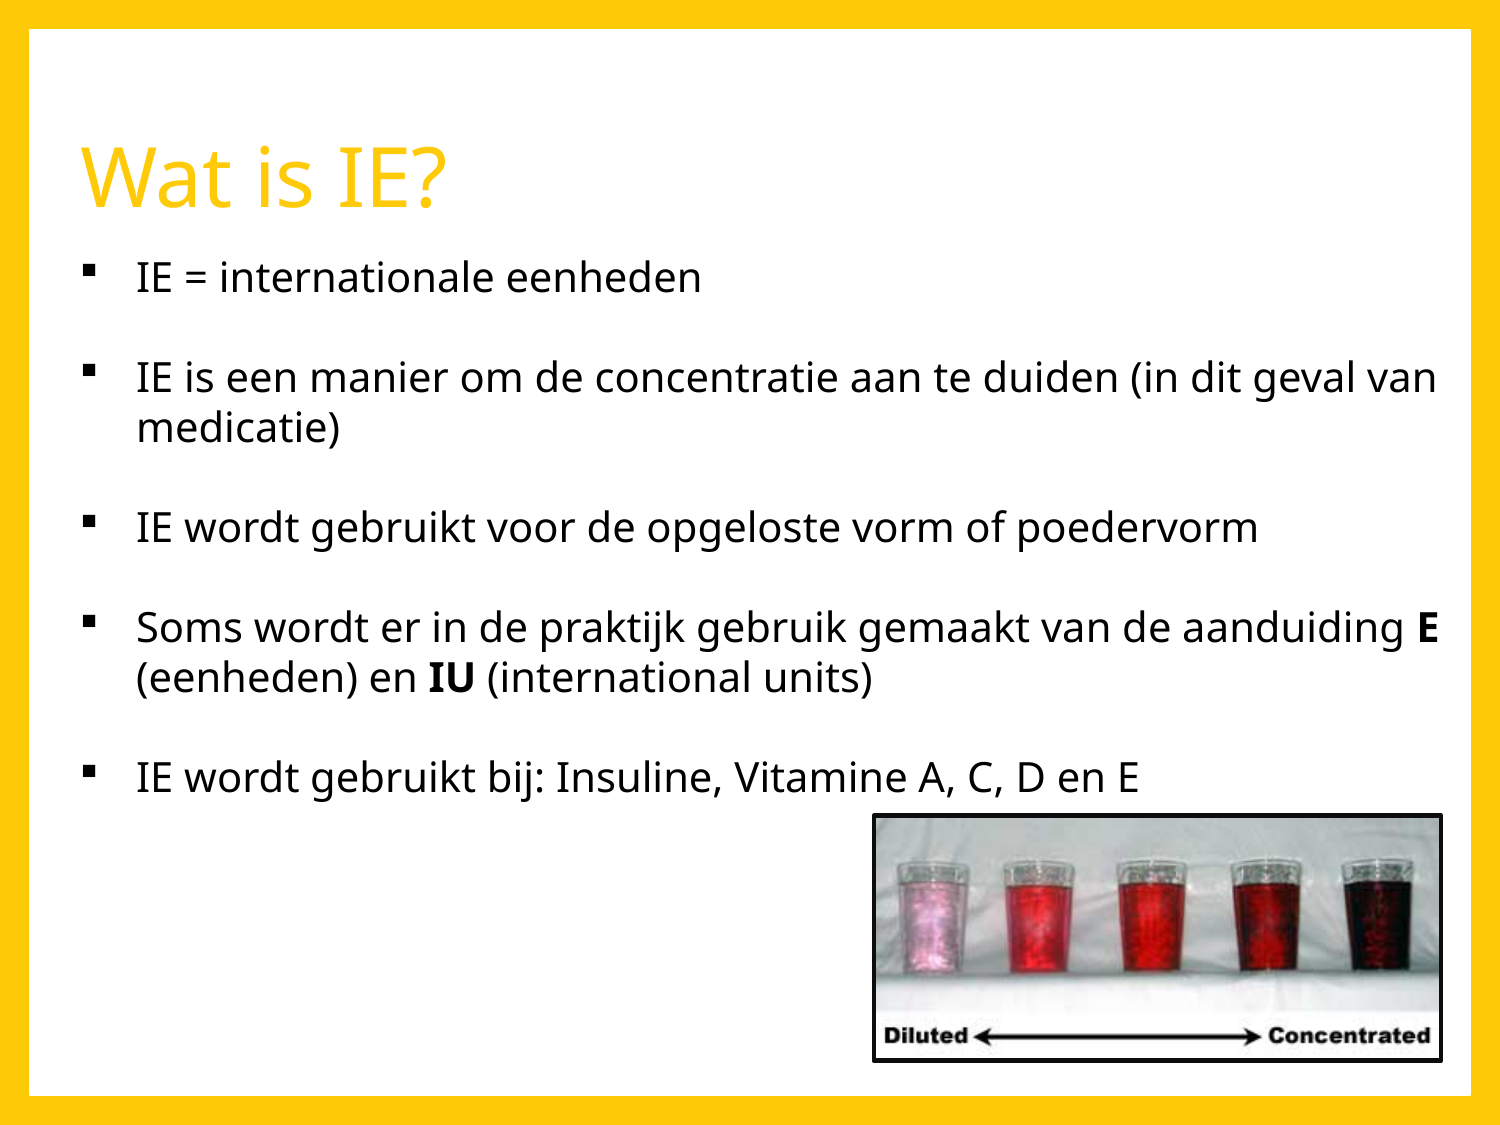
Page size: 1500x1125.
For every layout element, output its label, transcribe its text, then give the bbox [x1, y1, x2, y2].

title Wat is IE? [64, 69, 1280, 243]
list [875, 817, 1439, 1059]
text_box IE = internationale eenheden IE is een manier om de concentratie aan te duiden (in dit geval van medicatie) IE wordt gebruikt voor de opgeloste vorm of poedervorm Soms wordt er in de praktijk gebruik gemaakt van de aanduiding E (eenheden) en IU (international units) IE wordt gebruikt bij: Insuline, Vitamine A, C, D en E [64, 243, 1483, 909]
